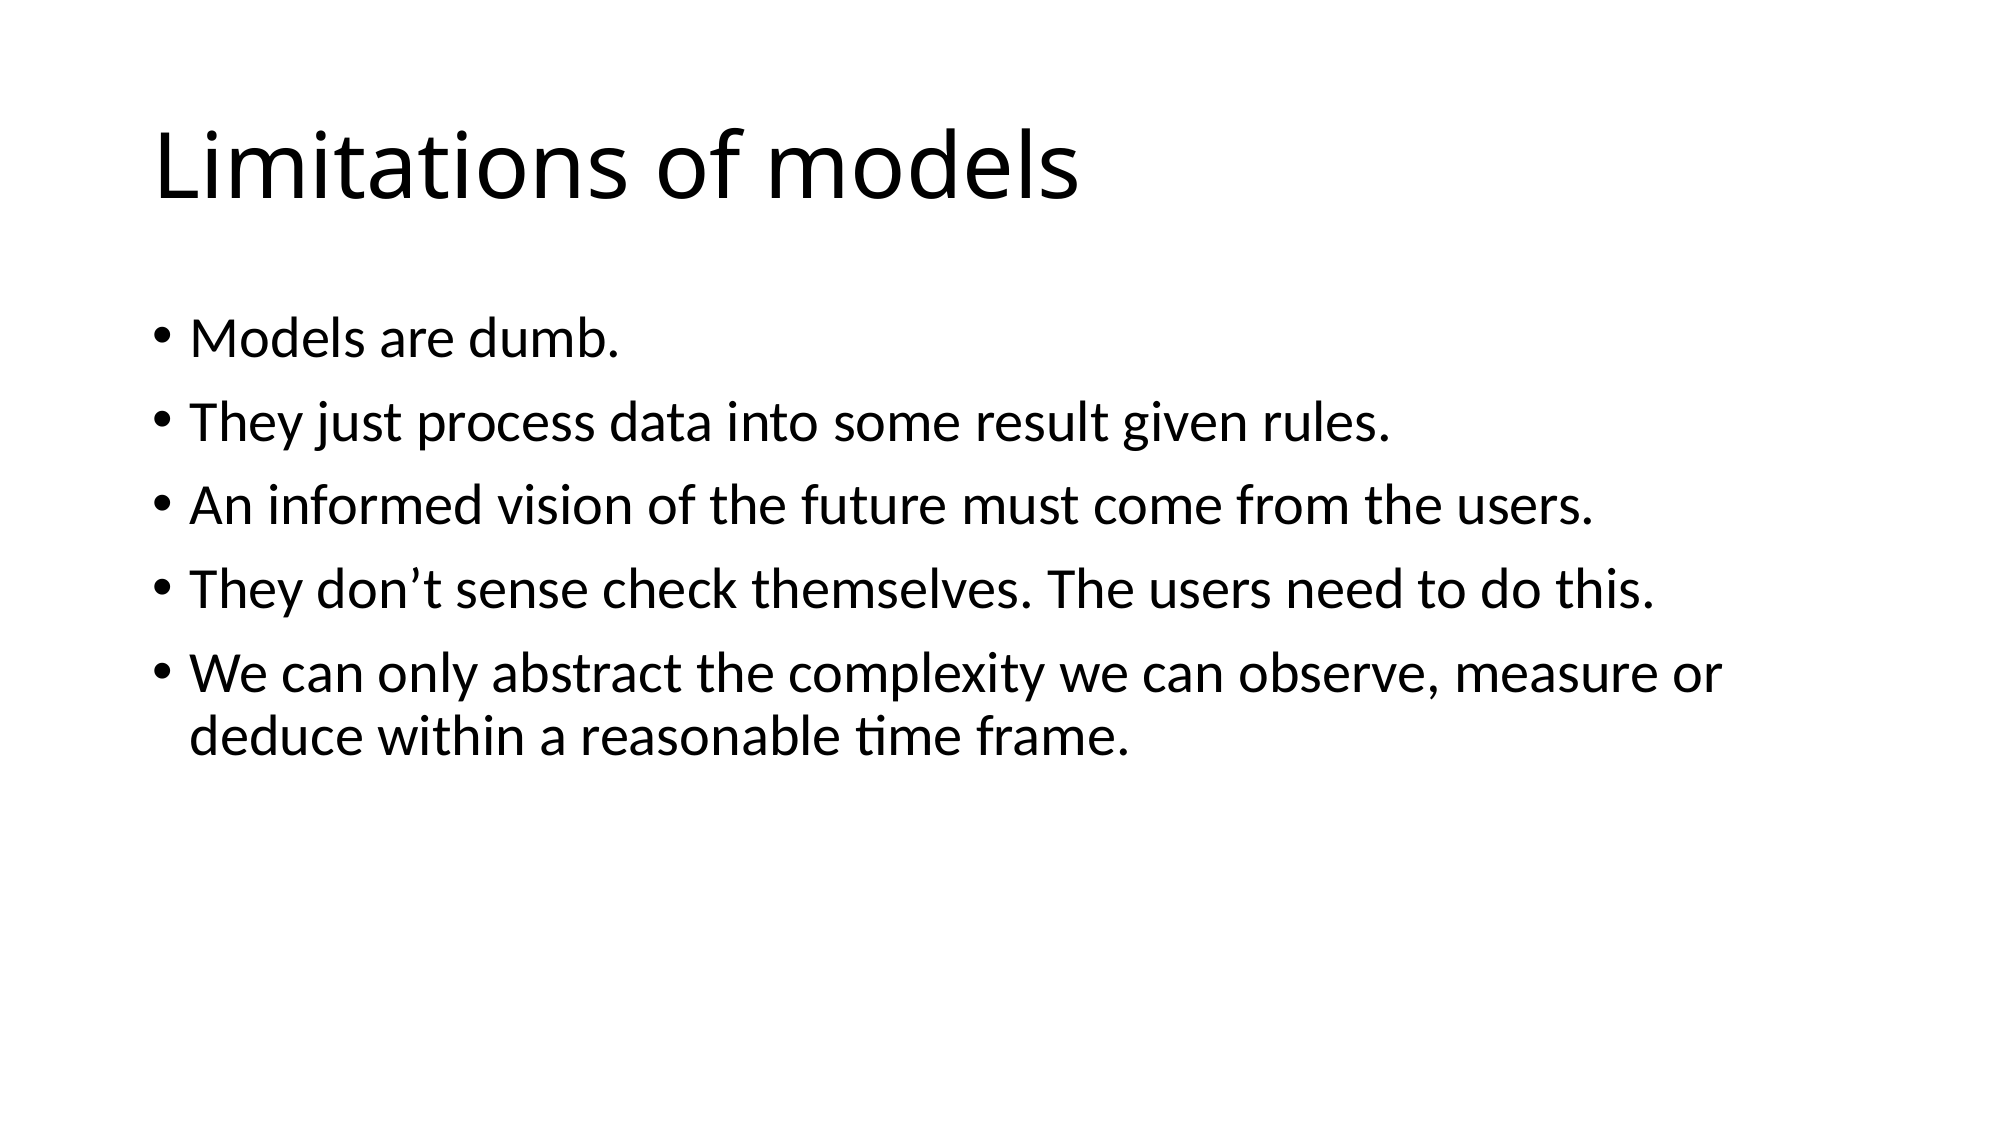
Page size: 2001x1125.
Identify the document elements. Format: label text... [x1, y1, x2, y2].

title Limitations of models [137, 59, 1863, 278]
list Models are dumb. They just process data into some result given rules. An informed vision of the future must come from the users. They don’t sense check themselves. The users need to do this. We can only abstract the complexity we can observe, measure or deduce within a reasonable time frame. [137, 299, 1863, 1014]
